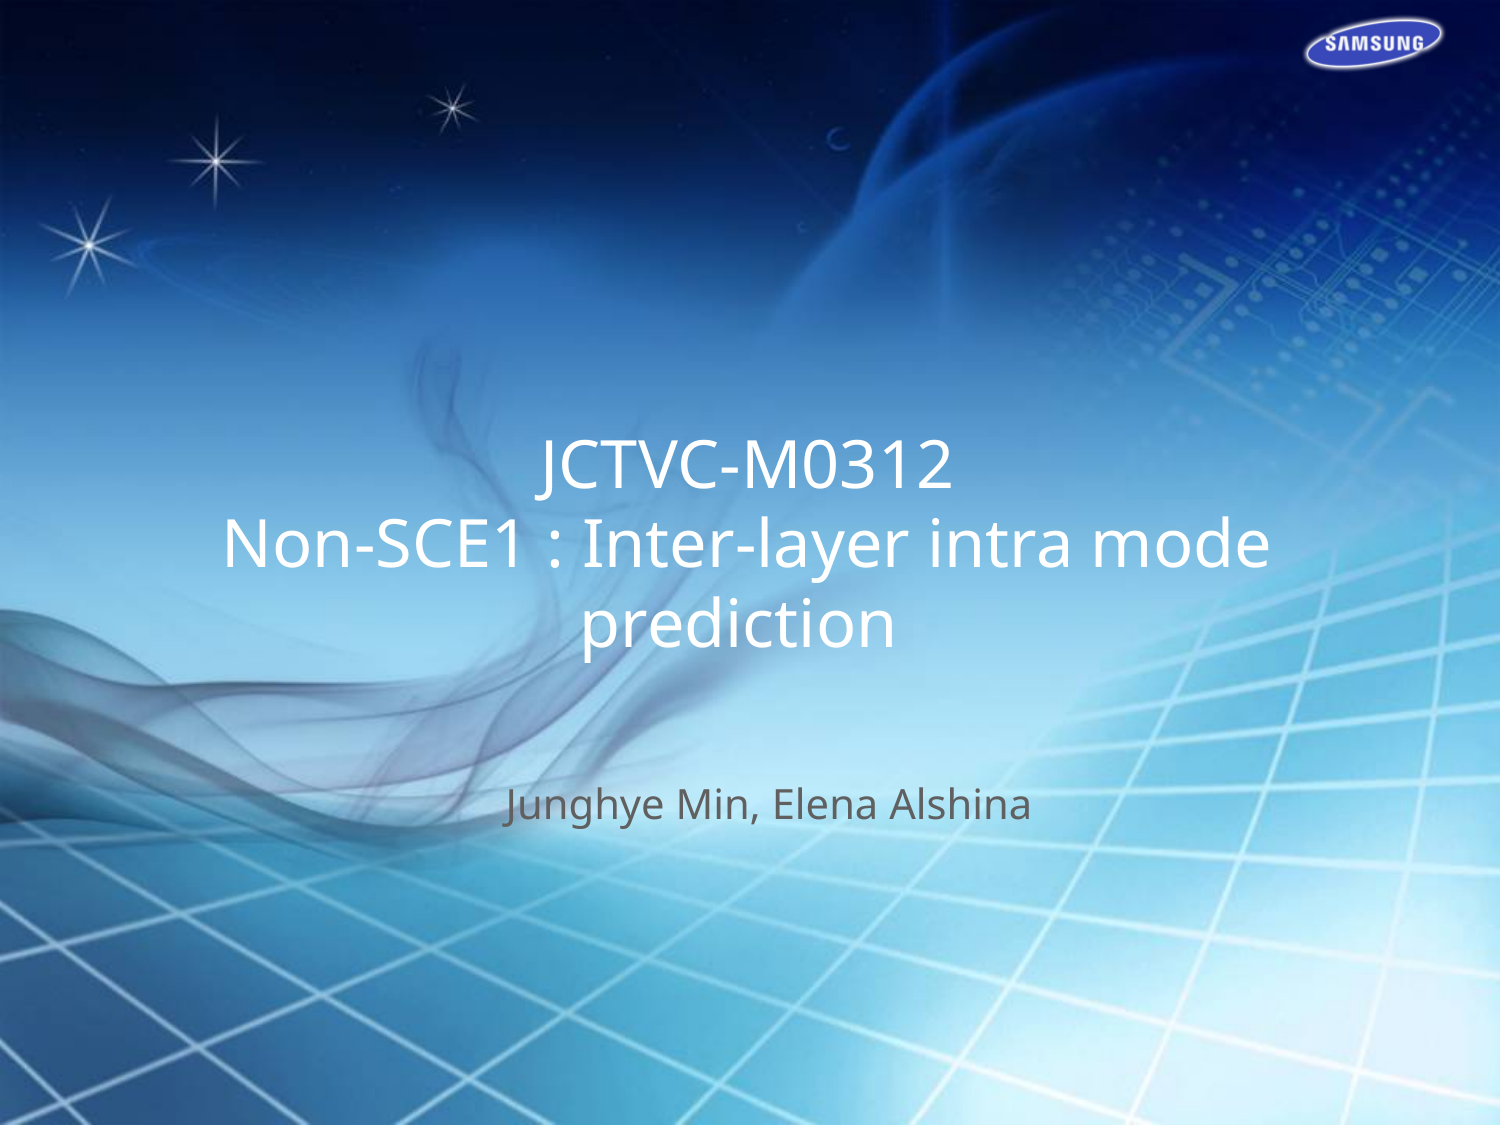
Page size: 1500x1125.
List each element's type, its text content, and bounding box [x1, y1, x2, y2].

picture [0, 0, 1500, 1125]
text_box Junghye Min, Elena Alshina [366, 770, 1172, 836]
text_box JCTVC-M0312 Non-SCE1 : Inter-layer intra mode prediction [81, 413, 1415, 669]
